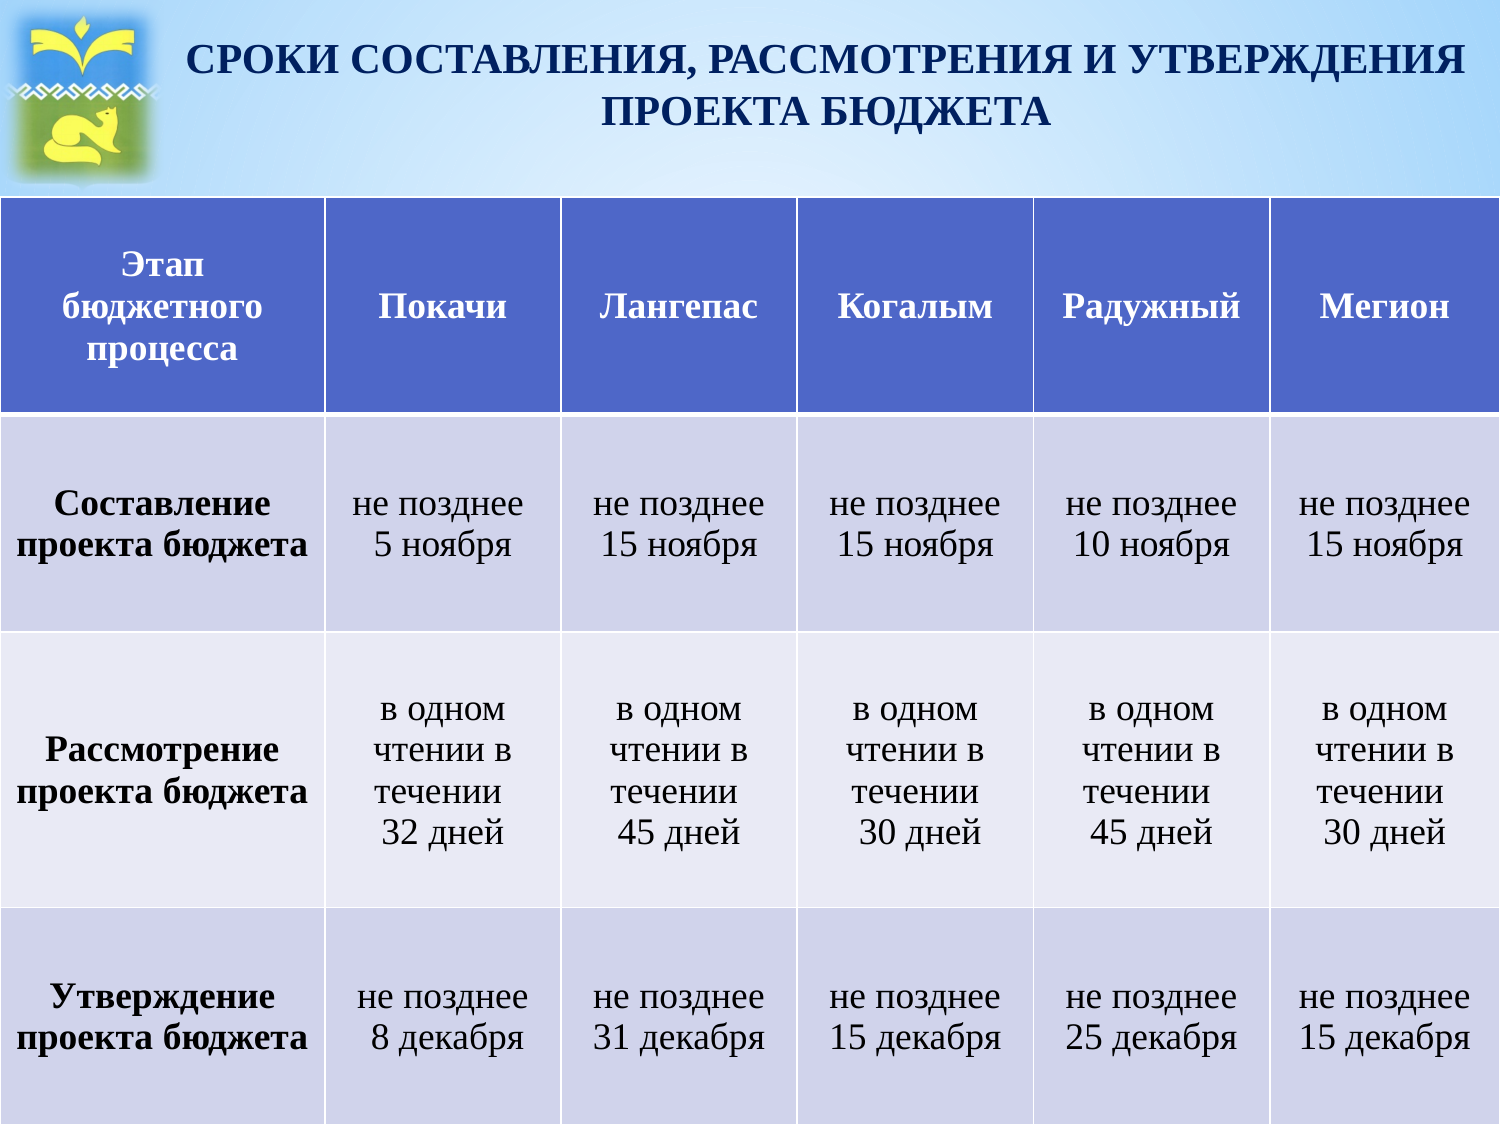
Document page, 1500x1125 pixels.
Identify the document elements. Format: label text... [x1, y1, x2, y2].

table_cell в одном чтении в течении 45 дней [1034, 633, 1269, 907]
table_cell не позднее 31 декабря [562, 908, 796, 1124]
table_cell в одном чтении в течении 30 дней [1271, 633, 1499, 907]
table_cell не позднее 15 ноября [1271, 417, 1499, 631]
table_cell не позднее 15 декабря [1271, 908, 1499, 1124]
table_cell в одном чтении в течении 30 дней [798, 633, 1033, 907]
table_cell не позднее 15 ноября [562, 417, 796, 631]
table_cell Рассмотрение проекта бюджета [1, 633, 324, 907]
table_header Когалым [798, 198, 1033, 412]
table_header Лангепас [562, 198, 796, 412]
table_cell не позднее 15 декабря [798, 908, 1033, 1124]
table_cell не позднее 10 ноября [1034, 417, 1269, 631]
picture [0, 0, 165, 194]
table_cell не позднее 15 ноября [798, 417, 1033, 631]
table_cell не позднее 8 декабря [326, 908, 560, 1124]
table_header Мегион [1271, 198, 1499, 412]
table_header Покачи [326, 198, 560, 412]
table_header Этап бюджетного процесса [1, 198, 324, 412]
table_cell Составление проекта бюджета [1, 417, 324, 631]
table_cell не позднее 25 декабря [1034, 908, 1269, 1124]
table_cell в одном чтении в течении 32 дней [326, 633, 560, 907]
table_cell Утверждение проекта бюджета [1, 908, 324, 1124]
table_cell в одном чтении в течении 45 дней [562, 633, 796, 907]
title СРОКИ СОСТАВЛЕНИЯ, РАССМОТРЕНИЯ И УТВЕРЖДЕНИЯ ПРОЕКТА БЮДЖЕТА [169, 23, 1500, 142]
table_cell не позднее 5 ноября [326, 417, 560, 631]
table_header Радужный [1034, 198, 1269, 412]
